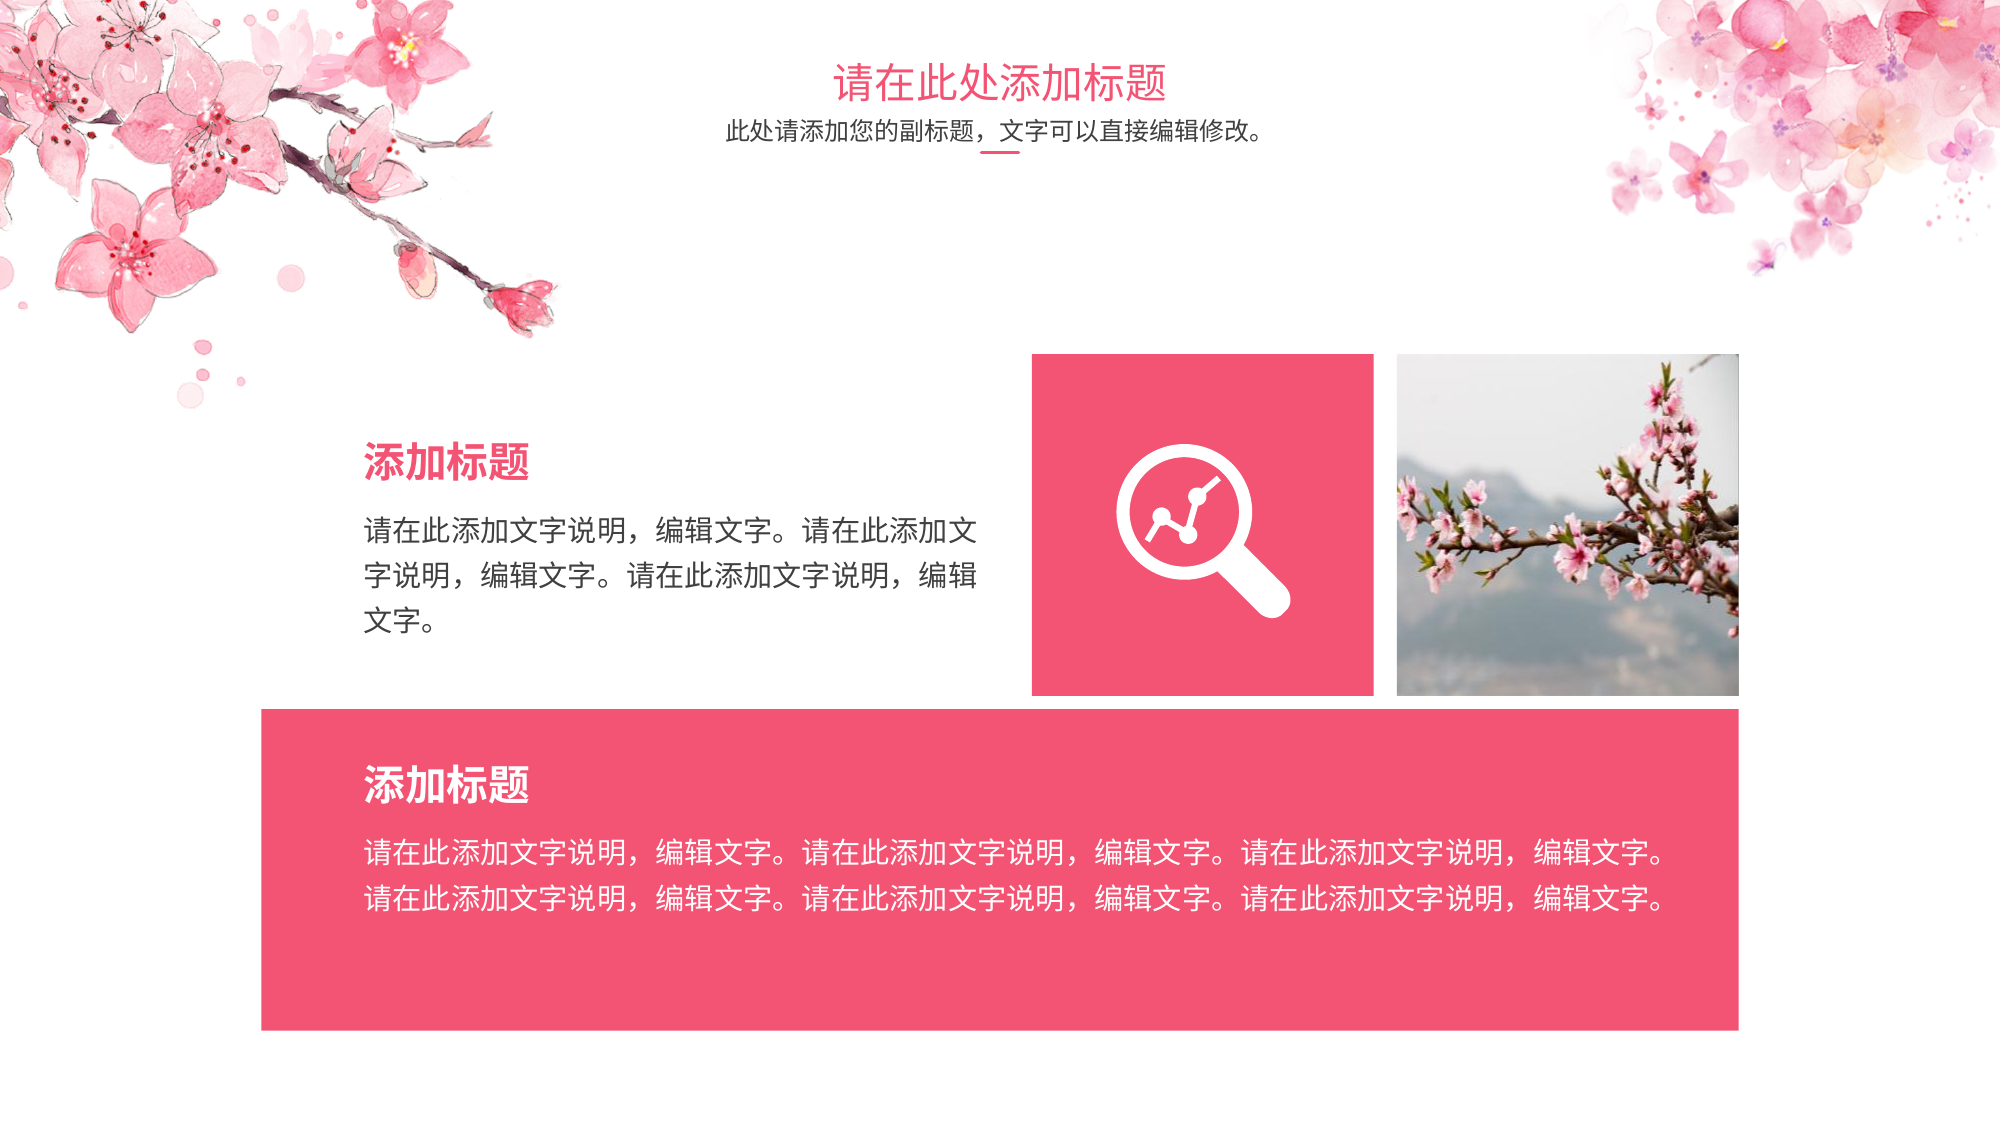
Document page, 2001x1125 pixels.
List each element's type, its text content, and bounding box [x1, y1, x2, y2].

text_box 添加标题 [348, 428, 564, 493]
text_box 请在此处添加标题 [818, 49, 1182, 98]
text_box 请在此添加文字说明，编辑文字。请在此添加文字说明，编辑文字。请在此添加文字说明，编辑文字。请在此添加文字说明，编辑文字。请在此添加文字说明，编辑文字。请在此添加文字说明，编辑文字。 [348, 816, 1671, 923]
text_box 此处请添加您的副标题，文字可以直接编辑修改。 [679, 98, 1323, 153]
text_box [260, 708, 1740, 1032]
text_box 请在此添加文字说明，编辑文字。请在此添加文字说明，编辑文字。请在此添加文字说明，编辑文字。 [348, 493, 1000, 645]
picture [0, 0, 679, 411]
text_box [1116, 444, 1291, 619]
text_box 添加标题 [348, 751, 564, 816]
text_box [1396, 353, 1740, 697]
picture [1571, 0, 2000, 459]
text_box [1031, 353, 1375, 697]
